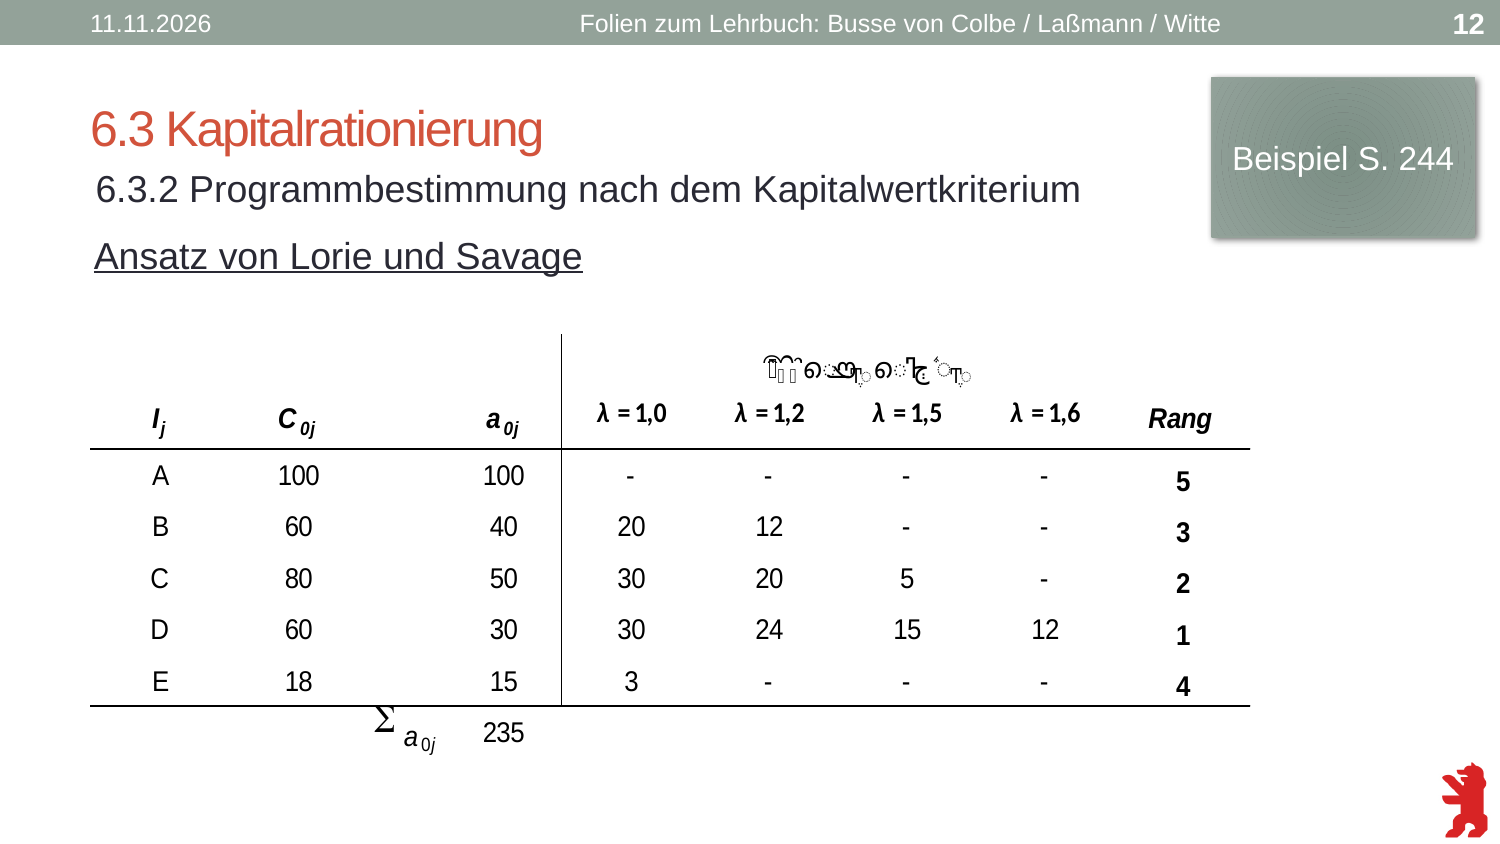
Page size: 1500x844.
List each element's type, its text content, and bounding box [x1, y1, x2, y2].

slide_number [75, 2, 550, 43]
picture [89, 333, 1253, 761]
picture [1434, 760, 1500, 844]
slide_number 12 [1325, 2, 1500, 43]
footer Folien zum Lehrbuch: Busse von Colbe / Laßmann / Witte [562, 2, 1238, 43]
text_box Ansatz von Lorie und Savage [79, 224, 598, 284]
title 6.3 Kapitalrationierung [75, 65, 1425, 188]
text_box Beispiel S. 244 [1211, 77, 1475, 238]
text_box 6.3.2 Programmbestimmung nach dem Kapitalwertkriterium [80, 157, 1097, 217]
